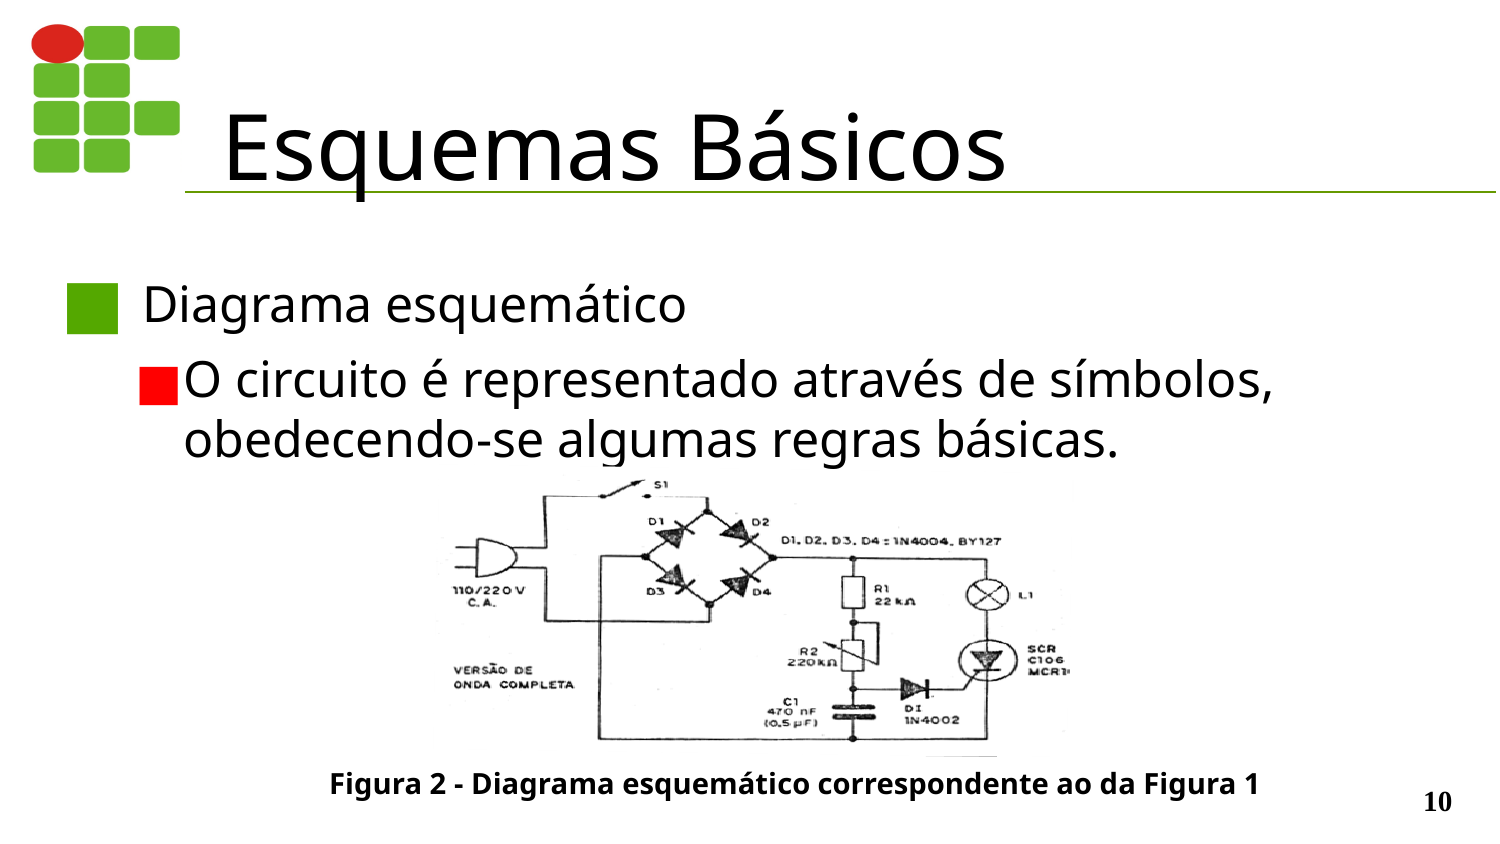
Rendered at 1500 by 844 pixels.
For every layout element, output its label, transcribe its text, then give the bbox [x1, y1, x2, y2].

picture [433, 464, 1074, 758]
picture [29, 23, 182, 174]
title Esquemas Básicos [206, 26, 1468, 207]
list Diagrama esquemático O circuito é representado através de símbolos, obedecendo-se algumas regras básicas. Figura 2 - Diagrama esquemático correspondente ao da Figura 1 [46, 248, 1469, 774]
text_box ‹#› [1155, 774, 1468, 825]
